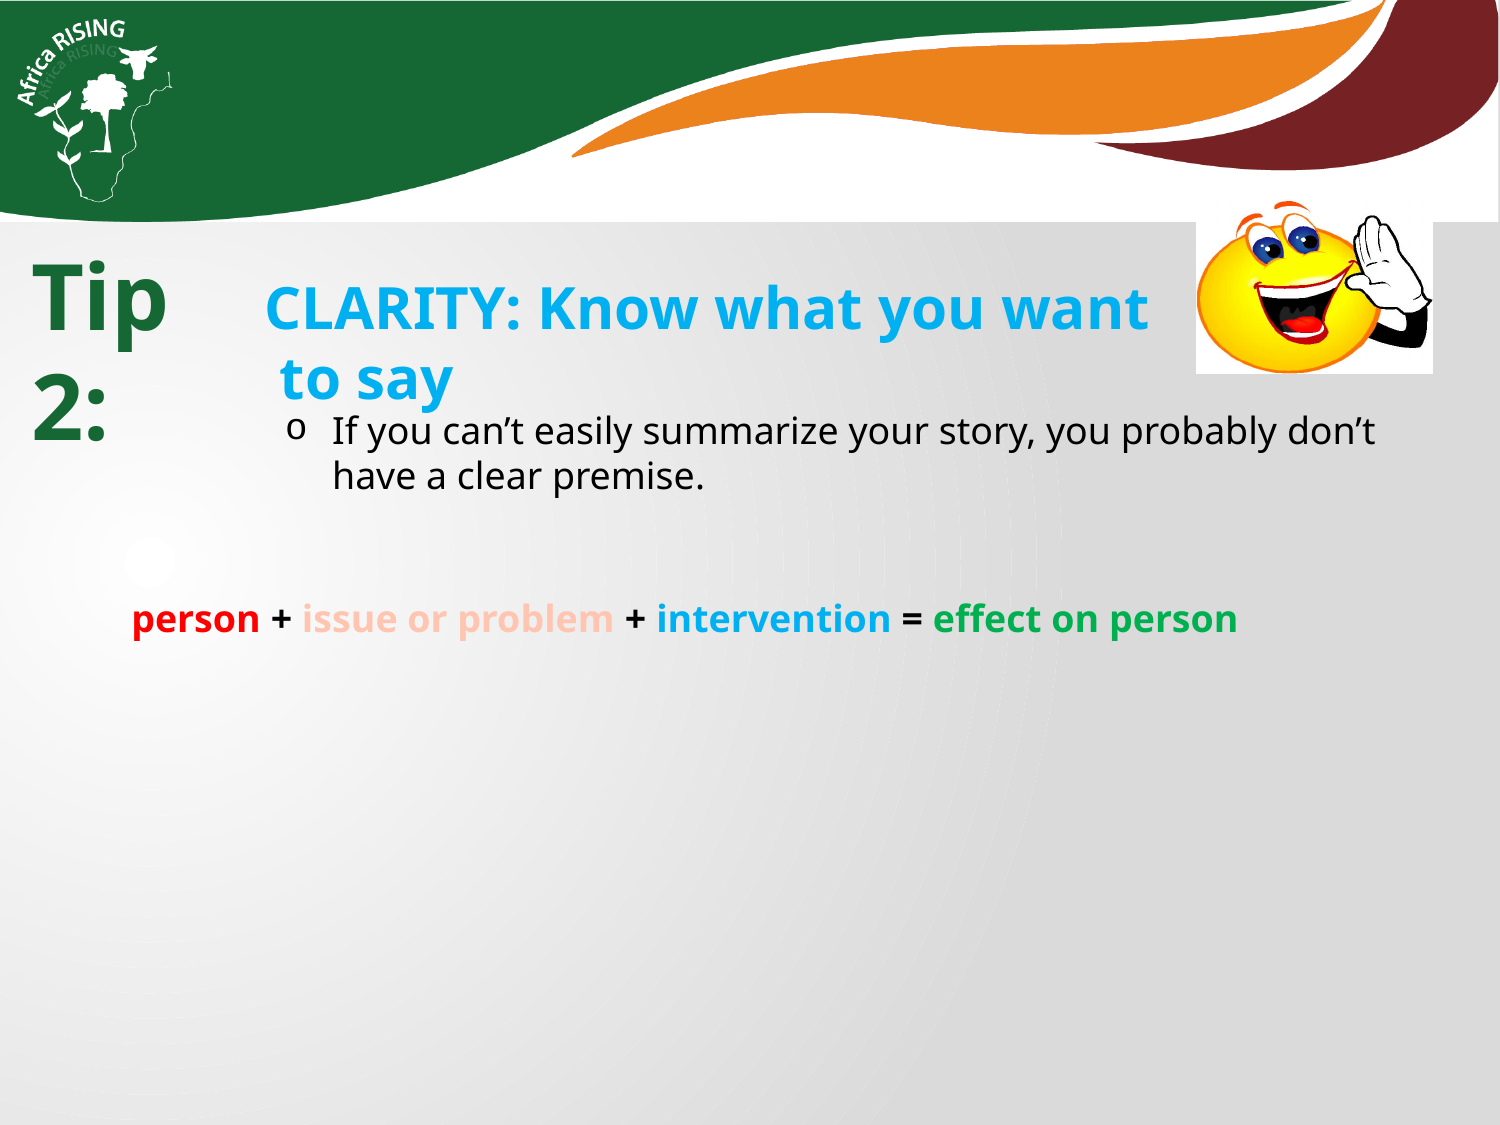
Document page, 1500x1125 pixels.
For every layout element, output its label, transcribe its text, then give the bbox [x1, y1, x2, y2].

text_box If you can’t easily summarize your story, you probably don’t have a clear premise. [270, 399, 1433, 505]
text_box person + issue or problem + intervention = effect on person [116, 587, 1436, 647]
picture [0, 0, 1499, 375]
text_box CLARITY: Know what you want to say [249, 264, 1463, 419]
list Tip 2: [0, 231, 273, 369]
